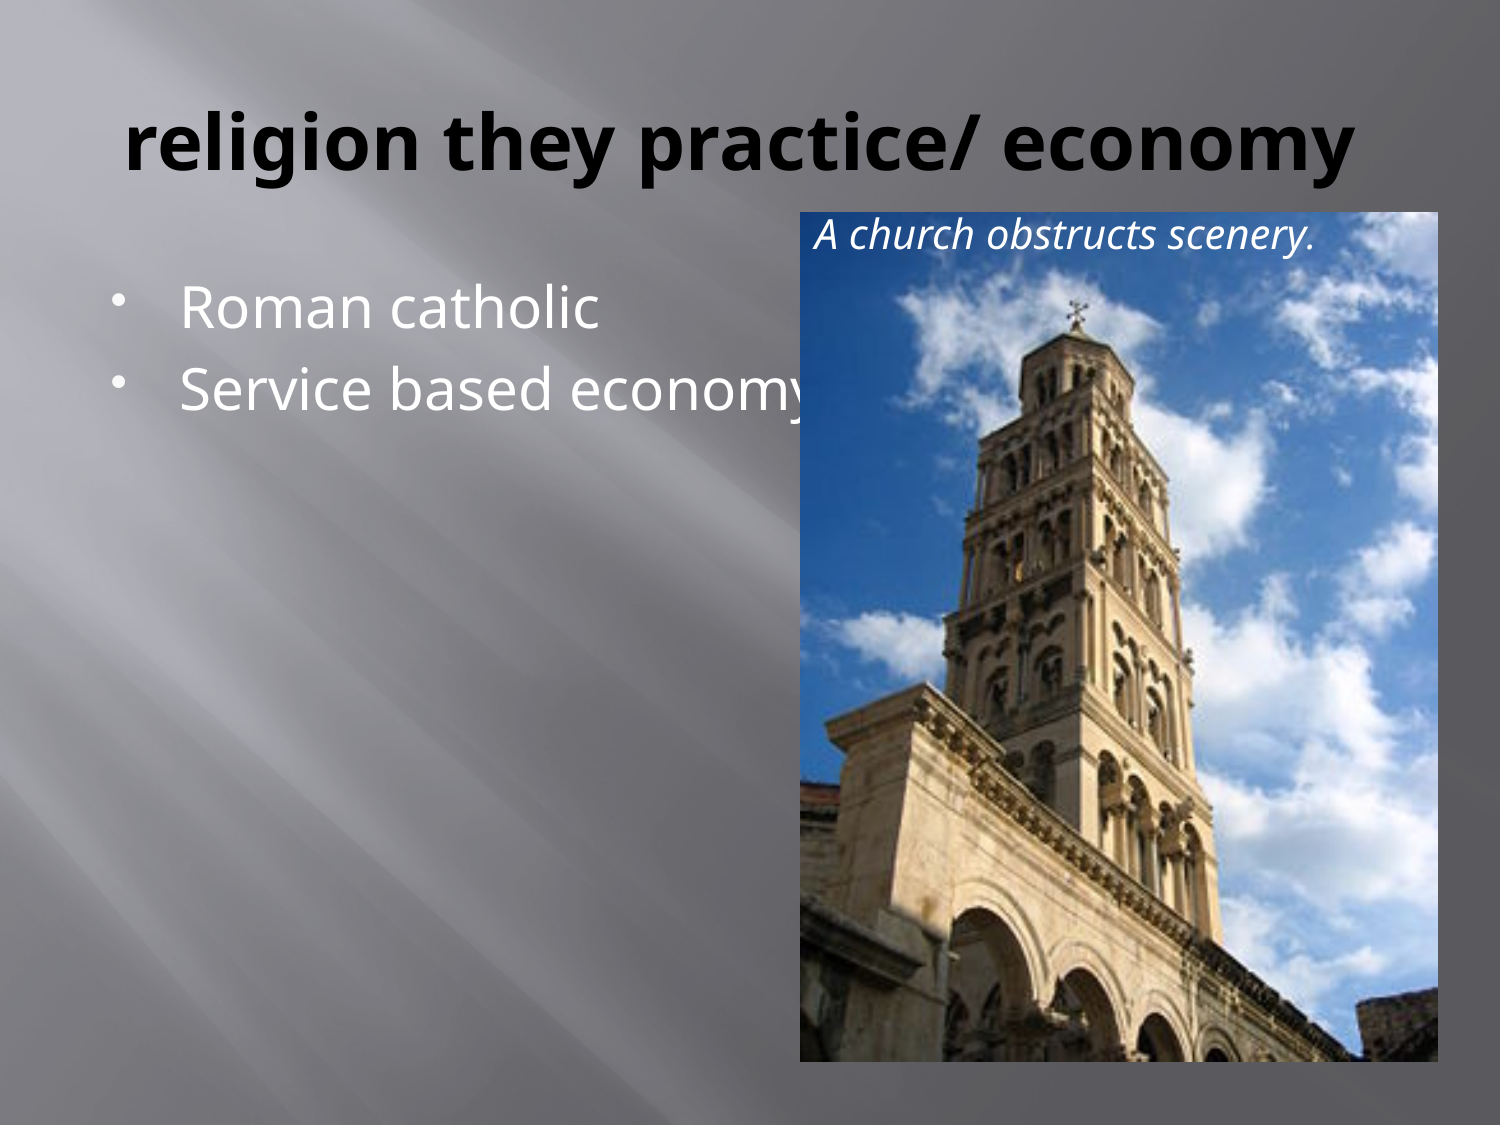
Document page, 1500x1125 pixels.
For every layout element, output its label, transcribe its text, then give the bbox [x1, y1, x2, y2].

title religion they practice/ economy [75, 45, 1425, 233]
text_box A church obstructs scenery. [799, 200, 1500, 265]
picture [799, 212, 1438, 1062]
list Roman catholic Service based economy [75, 262, 799, 1035]
